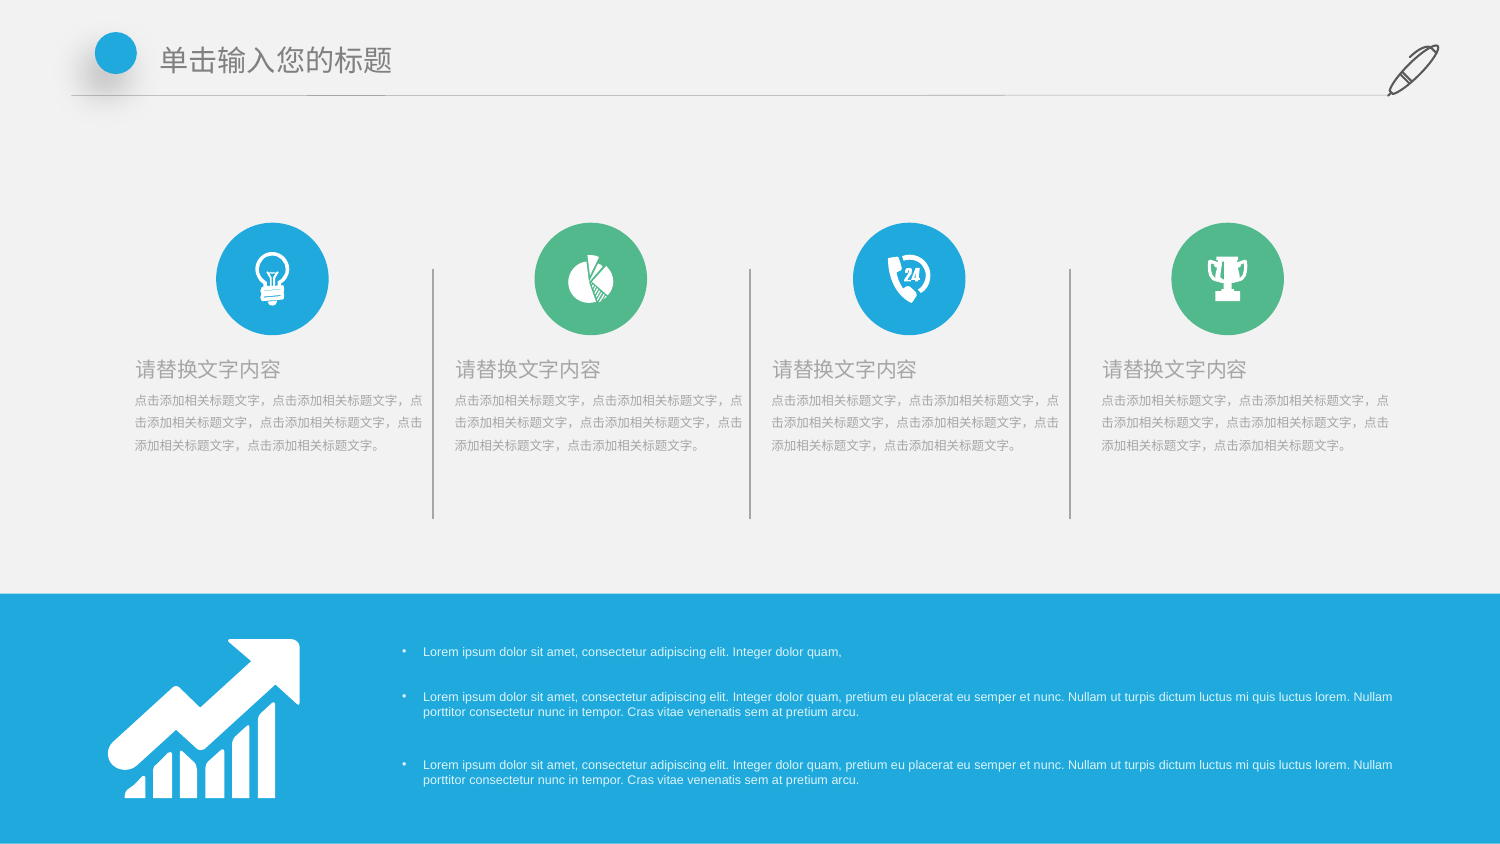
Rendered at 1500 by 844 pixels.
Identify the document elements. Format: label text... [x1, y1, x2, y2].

text_box 单击输入您的标题 [145, 35, 511, 84]
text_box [852, 222, 966, 336]
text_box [534, 222, 648, 336]
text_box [215, 222, 329, 336]
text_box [1171, 222, 1285, 336]
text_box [386, 636, 1441, 795]
text_box 请替换文字内容 [761, 346, 1045, 388]
text_box 请替换文字内容 [444, 346, 729, 388]
text_box [0, 592, 1500, 844]
text_box 点击添加相关标题文字，点击添加相关标题文字，点击添加相关标题文字，点击添加相关标题文字，点击添加相关标题文字，点击添加相关标题文字。 [124, 380, 428, 458]
text_box 点击添加相关标题文字，点击添加相关标题文字，点击添加相关标题文字，点击添加相关标题文字，点击添加相关标题文字，点击添加相关标题文字。 [1091, 380, 1401, 458]
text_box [105, 638, 300, 799]
text_box 请替换文字内容 [1091, 346, 1375, 388]
text_box 点击添加相关标题文字，点击添加相关标题文字，点击添加相关标题文字，点击添加相关标题文字，点击添加相关标题文字，点击添加相关标题文字。 [444, 380, 745, 458]
text_box 点击添加相关标题文字，点击添加相关标题文字，点击添加相关标题文字，点击添加相关标题文字，点击添加相关标题文字，点击添加相关标题文字。 [761, 380, 1065, 458]
text_box 请替换文字内容 [124, 346, 409, 388]
